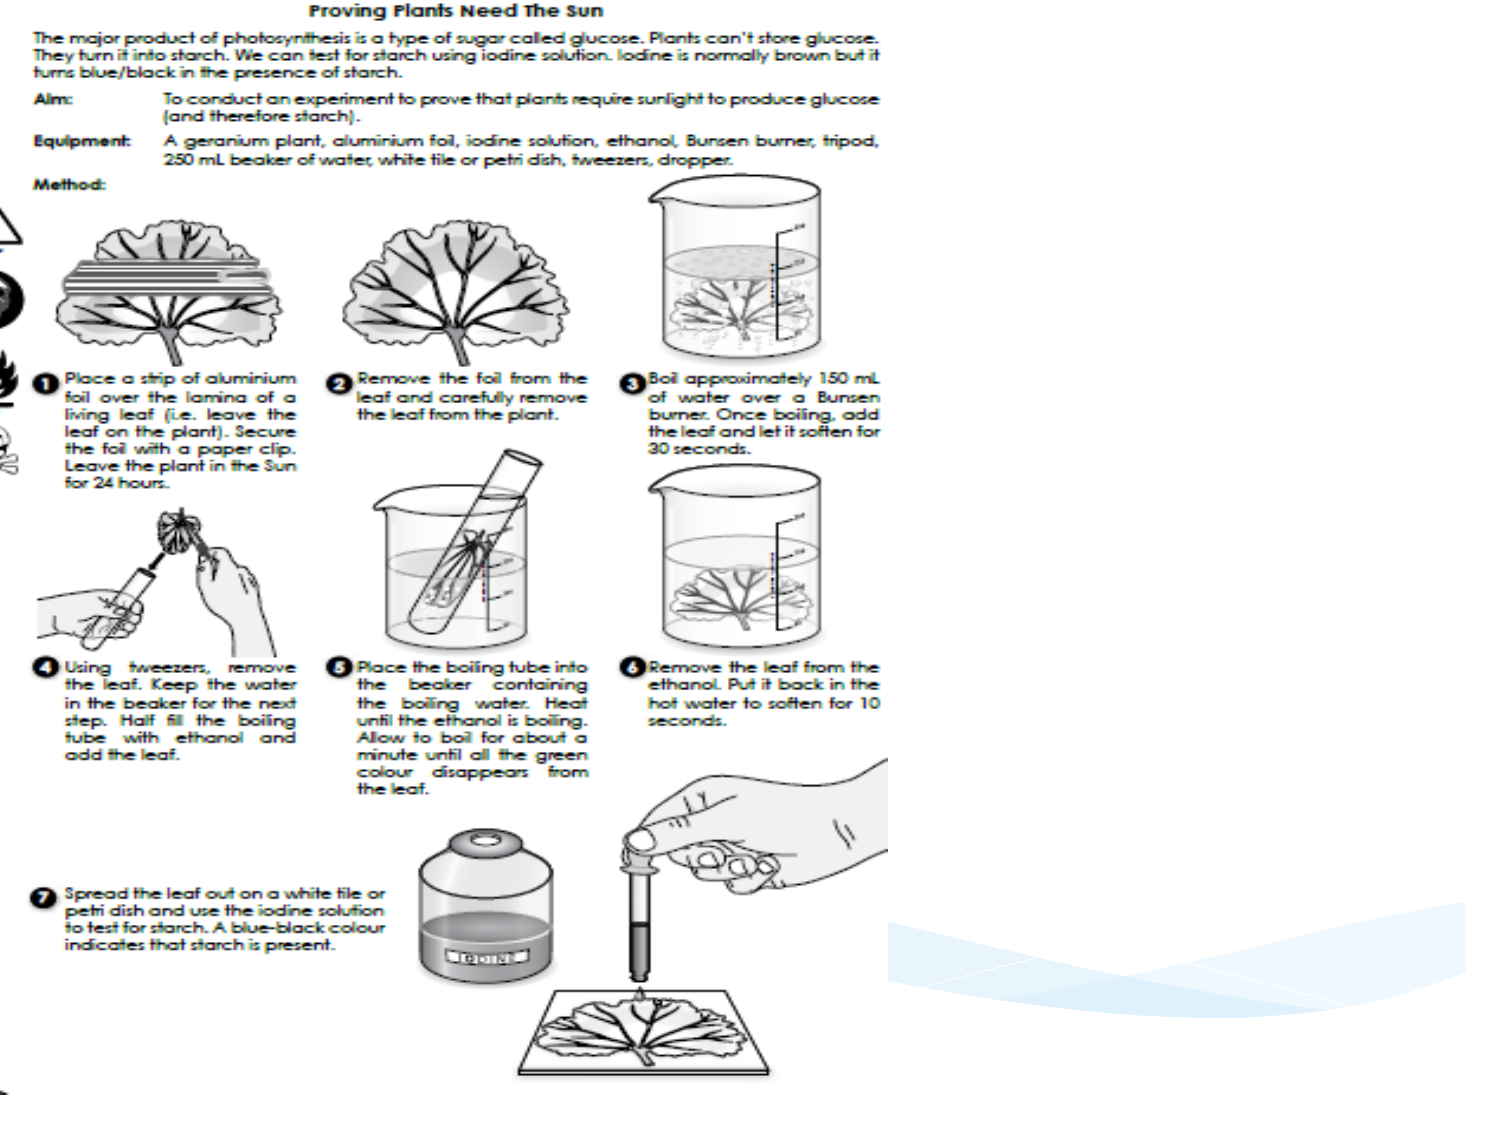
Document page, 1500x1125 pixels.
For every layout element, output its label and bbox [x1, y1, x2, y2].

picture [0, 2, 888, 1096]
